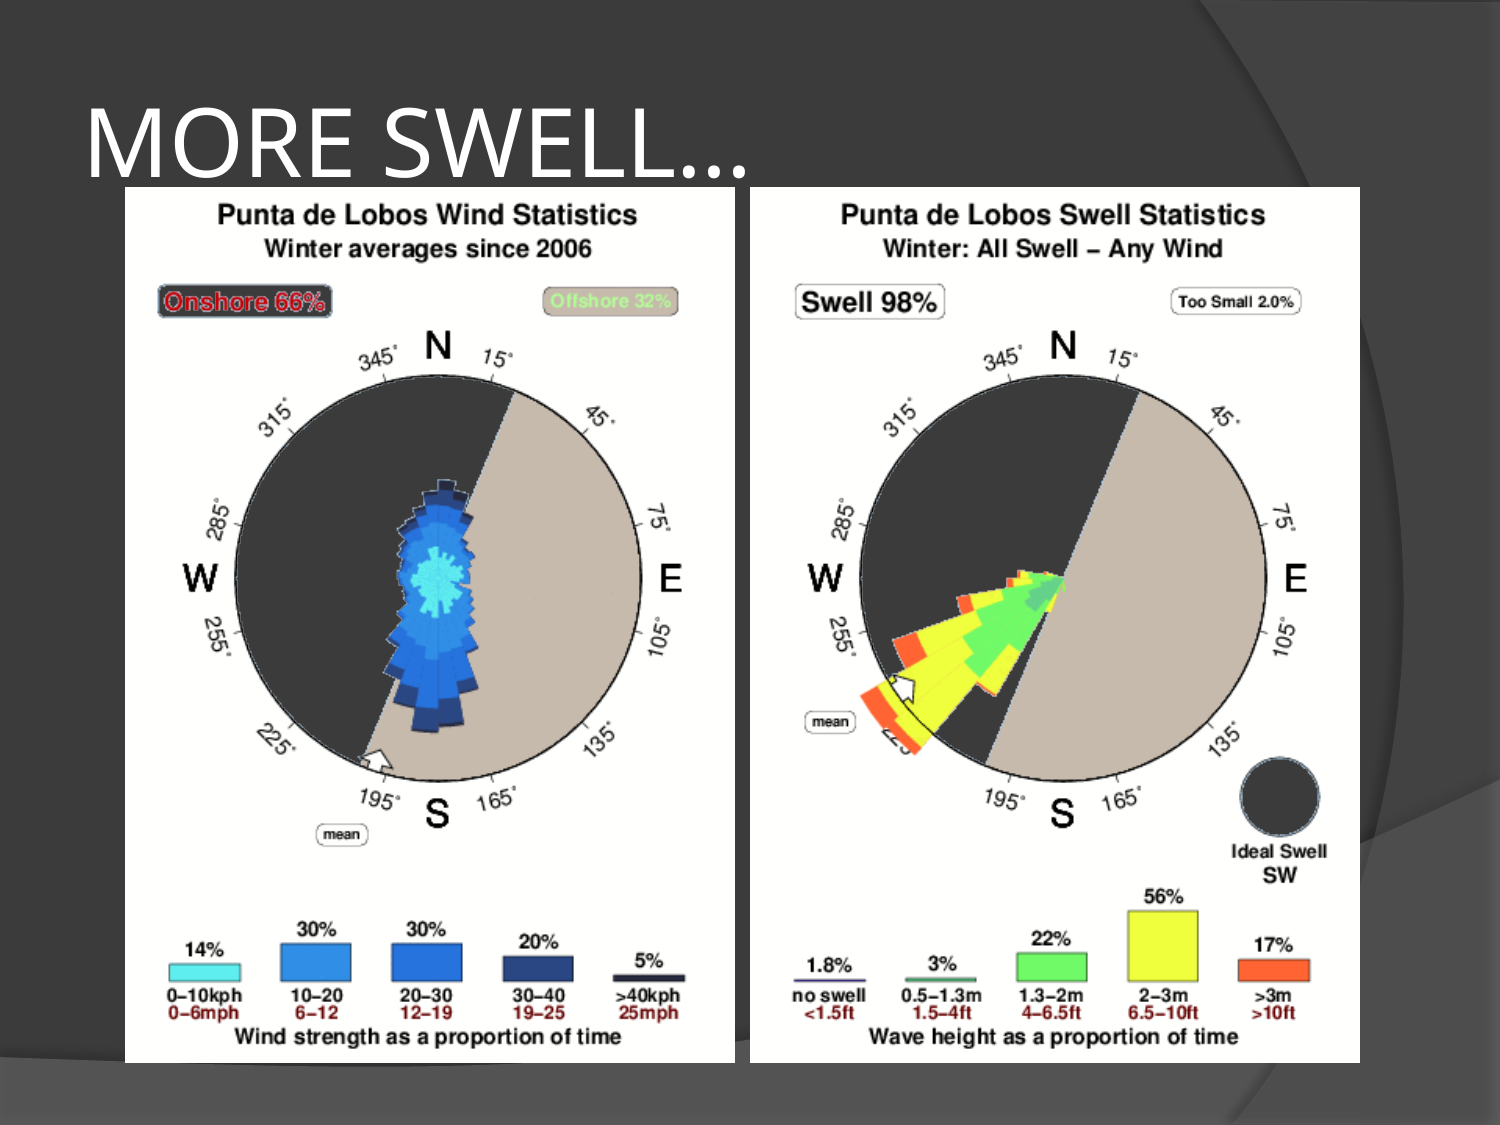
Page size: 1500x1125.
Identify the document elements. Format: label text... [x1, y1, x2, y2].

picture [124, 187, 735, 1063]
title MORE SWELL… [75, 45, 1300, 233]
picture [749, 187, 1360, 1063]
